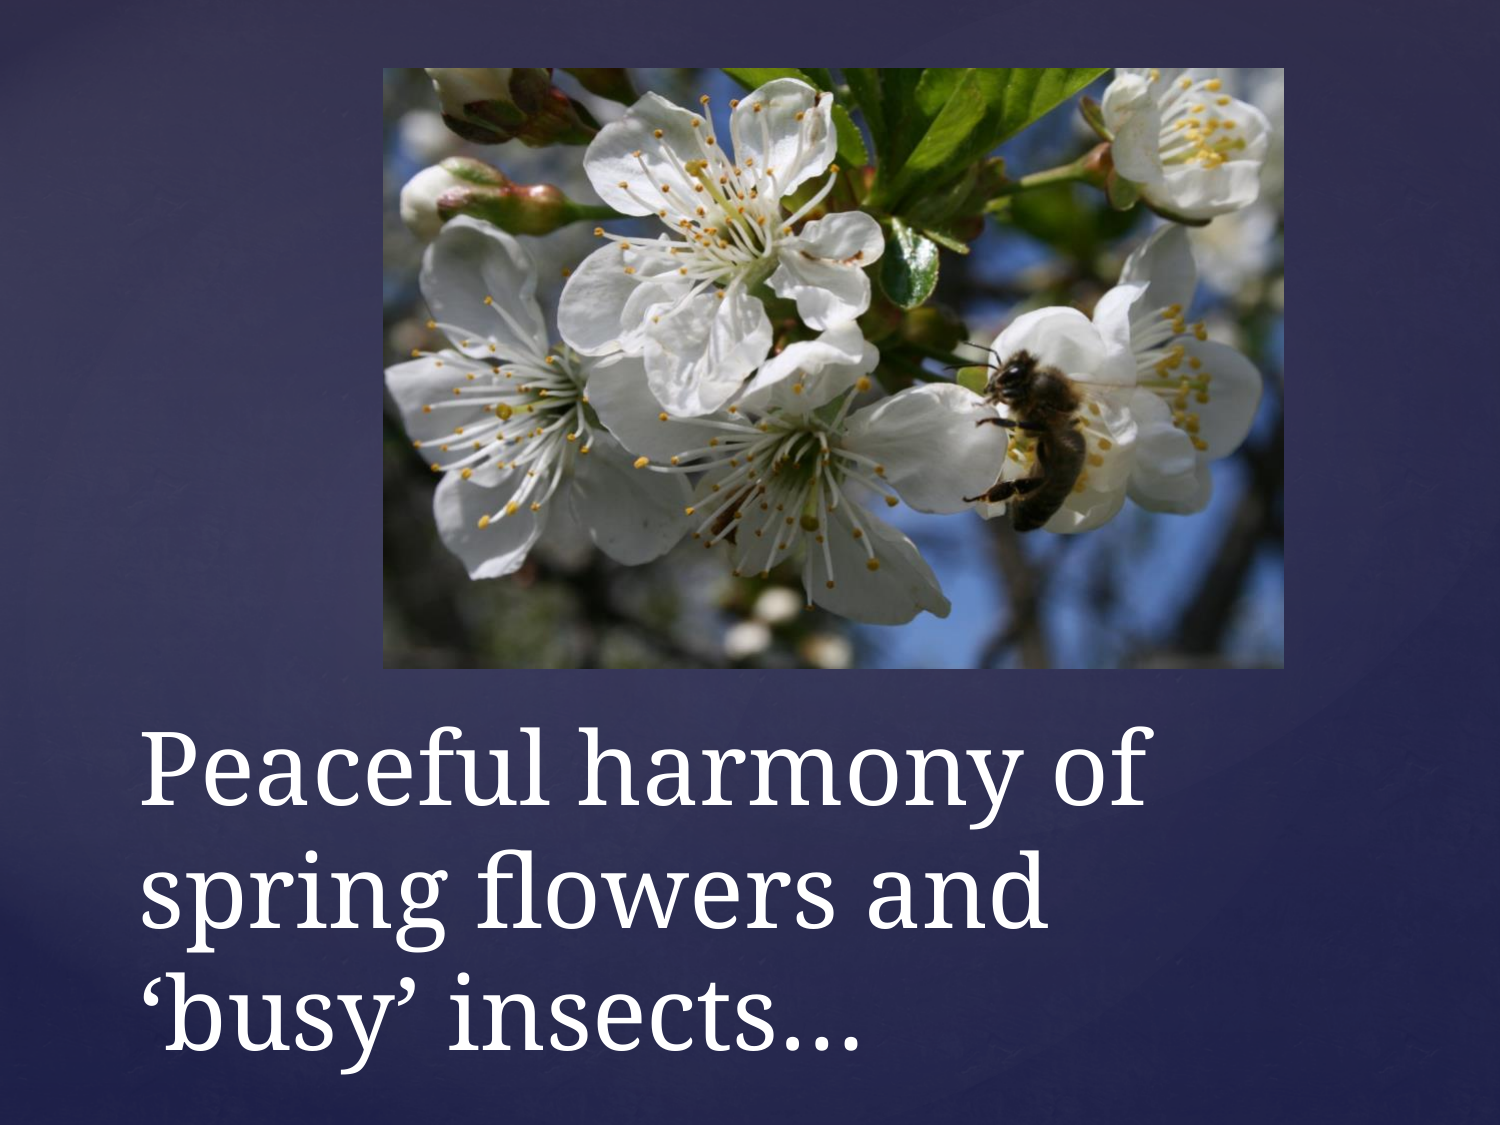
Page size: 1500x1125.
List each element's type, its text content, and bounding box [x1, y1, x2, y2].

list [383, 68, 1285, 670]
title Peaceful harmony of spring flowers and ‘busy’ insects… [123, 928, 1362, 1079]
